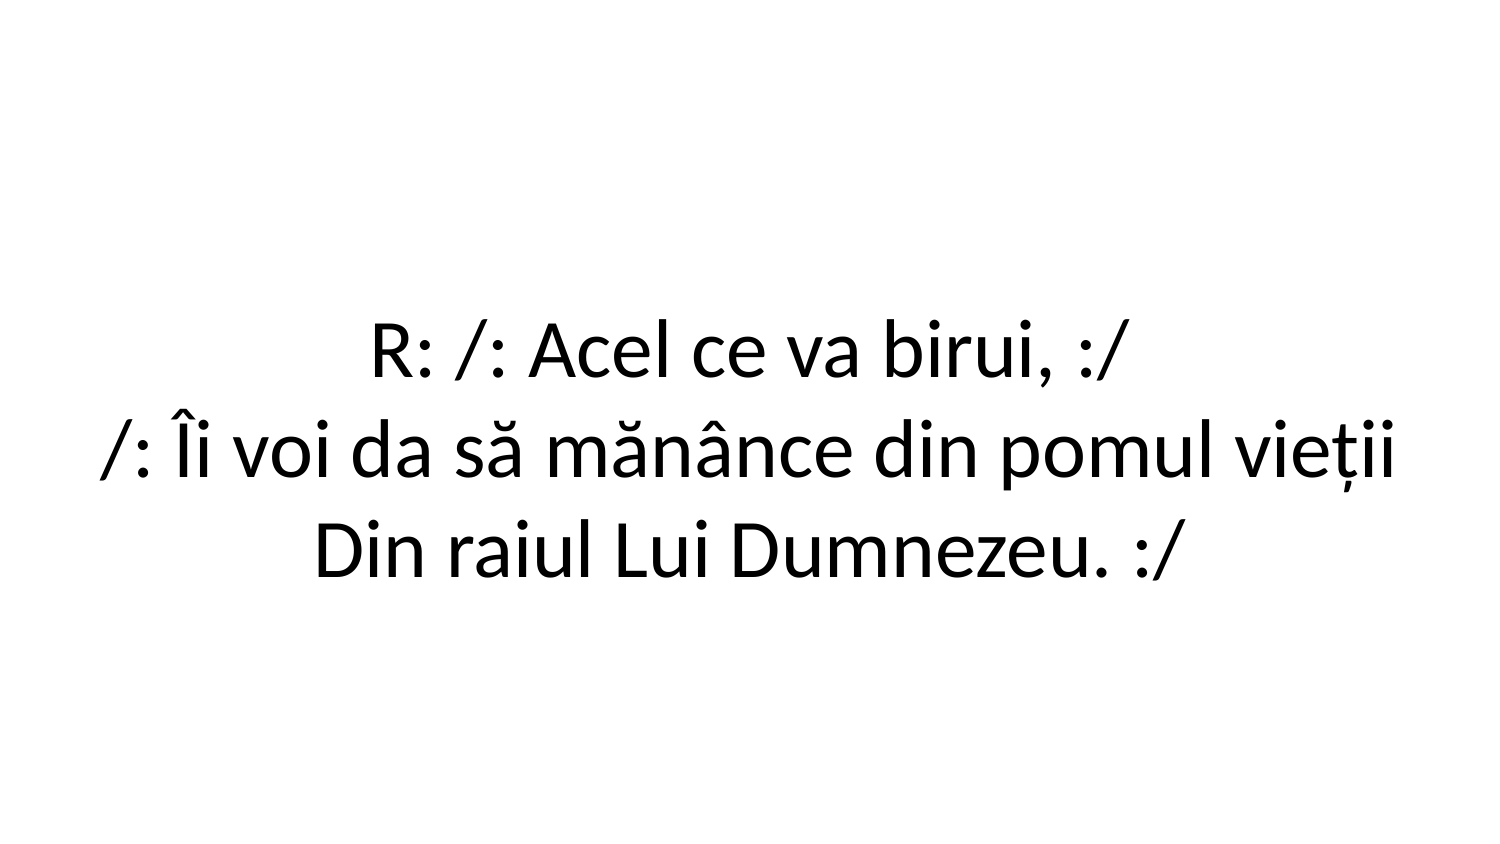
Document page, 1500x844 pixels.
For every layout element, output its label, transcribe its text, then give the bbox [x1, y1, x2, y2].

text_box R: /: Acel ce va birui, :/ /: Îi voi da să mănânce din pomul vieții Din raiul Lui Dumnezeu. :/ [86, 242, 1414, 602]
